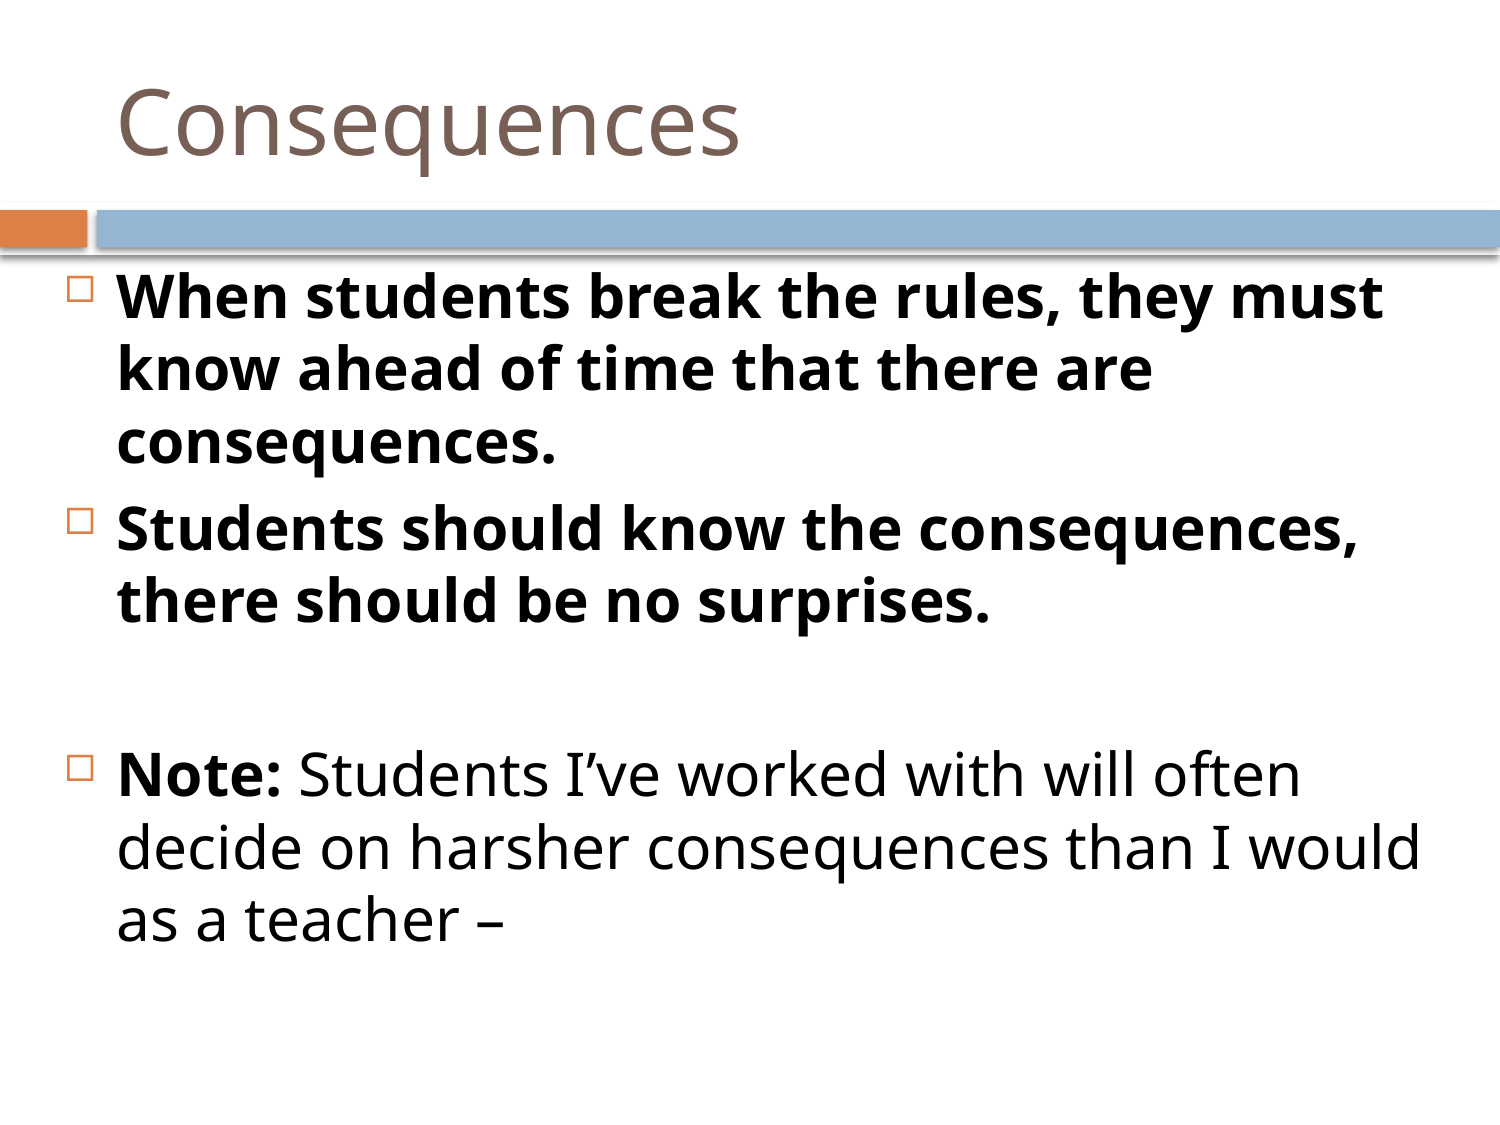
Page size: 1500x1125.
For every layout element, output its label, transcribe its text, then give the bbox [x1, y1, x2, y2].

title Consequences [100, 37, 1438, 200]
list When students break the rules, they must know ahead of time that there are consequences. Students should know the consequences, there should be no surprises. Note: Students I’ve worked with will often decide on harsher consequences than I would as a teacher – [49, 250, 1445, 1001]
